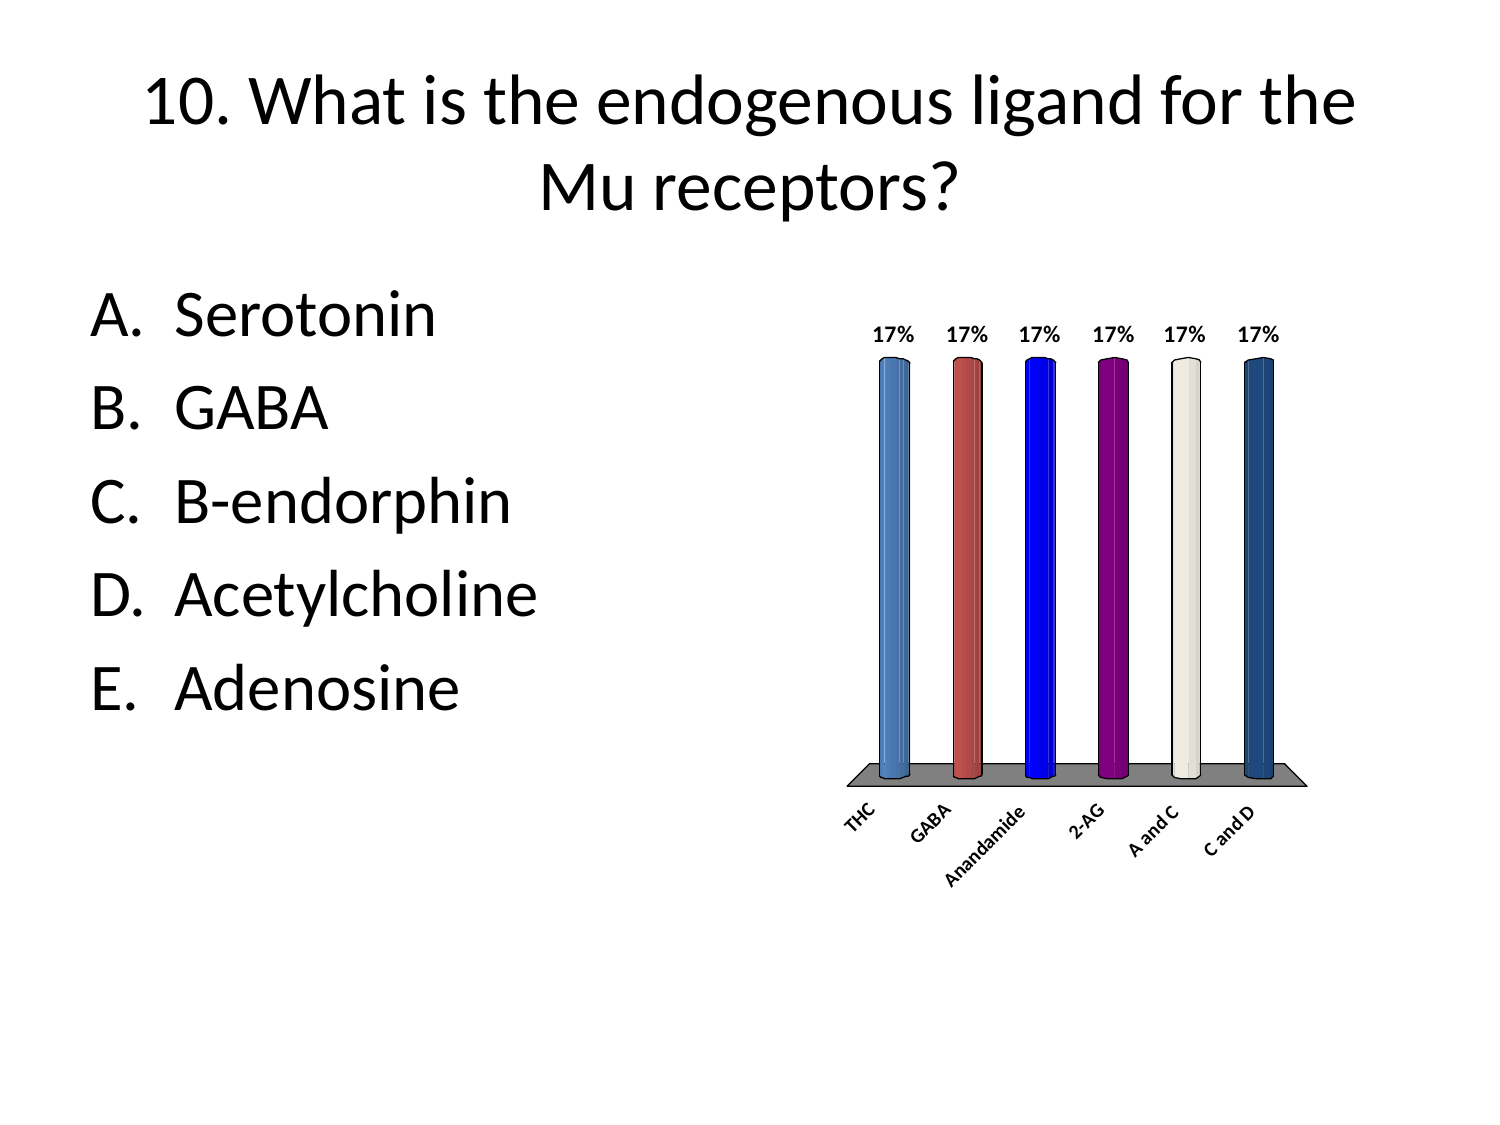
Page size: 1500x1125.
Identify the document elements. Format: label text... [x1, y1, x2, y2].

title 10. What is the endogenous ligand for the Mu receptors? [75, 45, 1425, 233]
list Serotonin GABA B-endorphin Acetylcholine Adenosine [75, 262, 737, 1005]
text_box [739, 262, 1490, 1107]
